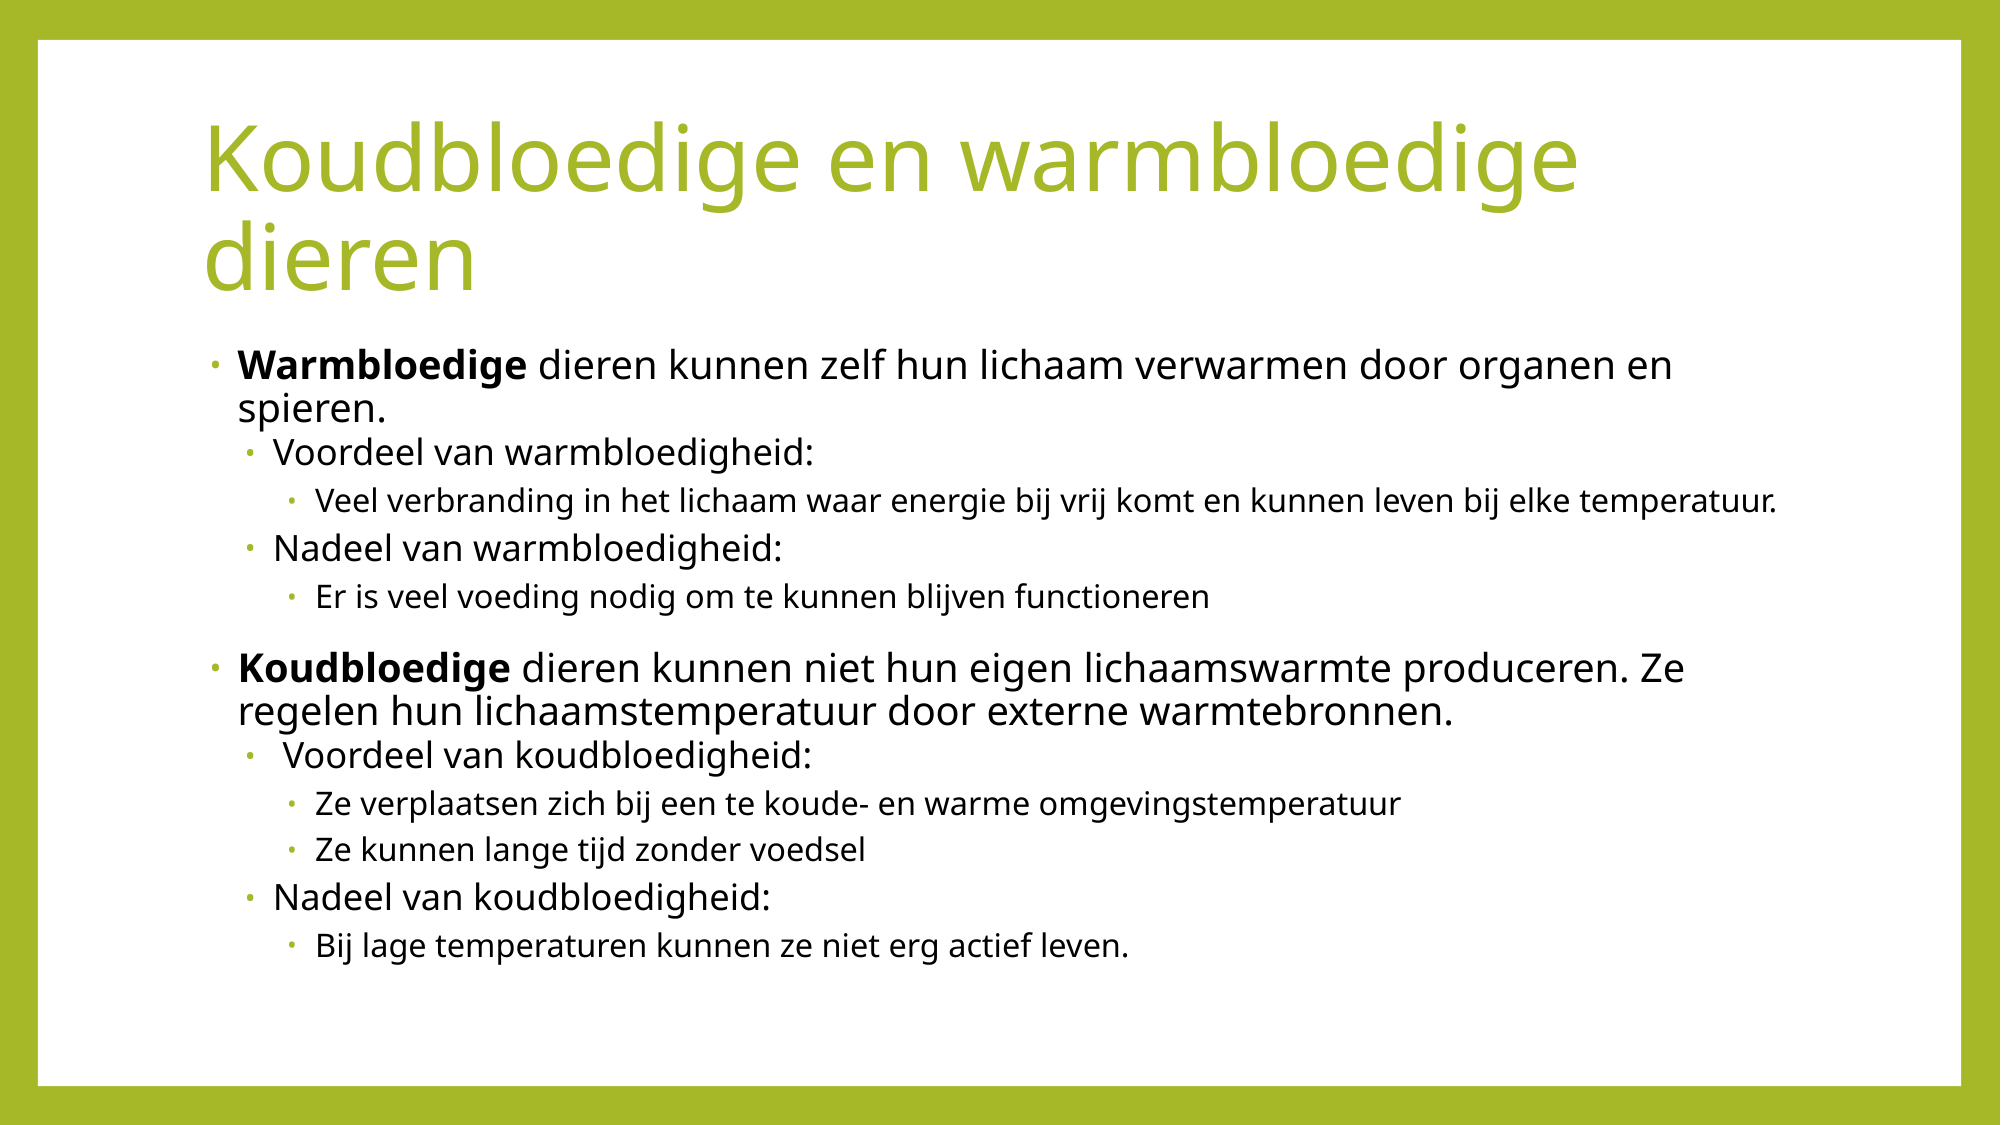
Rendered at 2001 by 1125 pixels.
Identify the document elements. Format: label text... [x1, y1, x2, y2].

list Warmbloedige dieren kunnen zelf hun lichaam verwarmen door organen en spieren. Voordeel van warmbloedigheid: Veel verbranding in het lichaam waar energie bij vrij komt en kunnen leven bij elke temperatuur. Nadeel van warmbloedigheid: Er is veel voeding nodig om te kunnen blijven functioneren Koudbloedige dieren kunnen niet hun eigen lichaamswarmte produceren. Ze regelen hun lichaamstemperatuur door externe warmtebronnen. Voordeel van koudbloedigheid: Ze verplaatsen zich bij een te koude- en warme omgevingstemperatuur Ze kunnen lange tijd zonder voedsel Nadeel van koudbloedigheid: Bij lage temperaturen kunnen ze niet erg actief leven. [187, 337, 1808, 1000]
title Koudbloedige en warmbloedige dieren [187, 99, 1808, 323]
